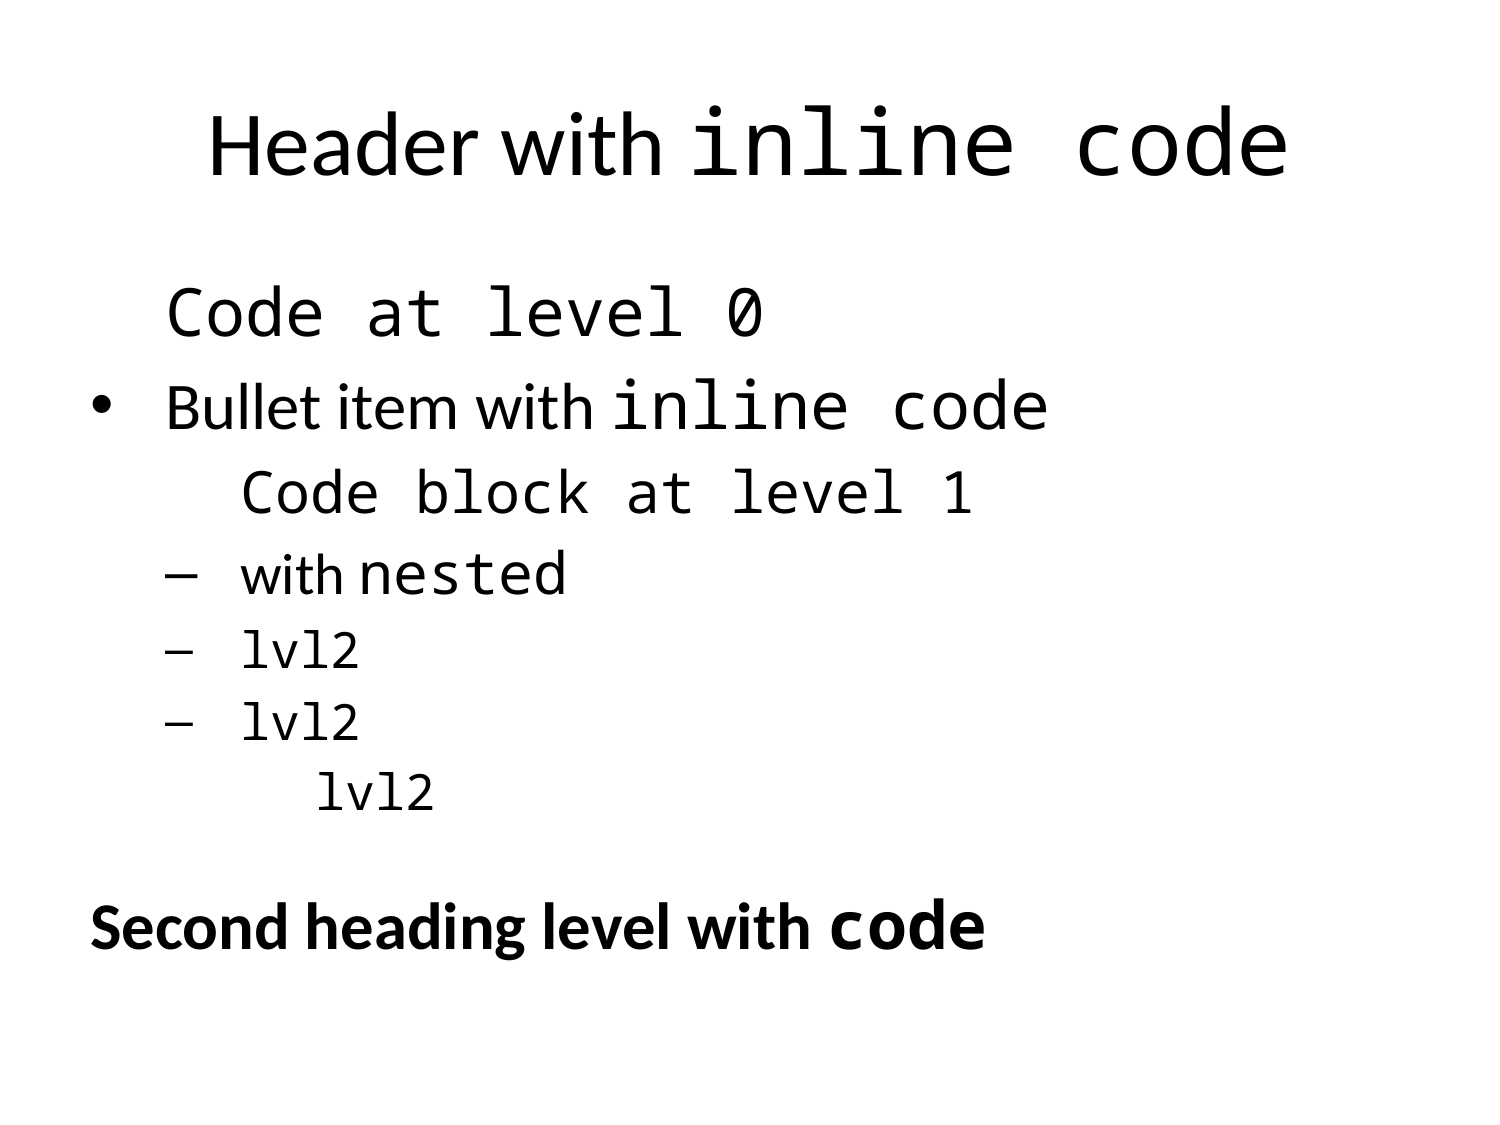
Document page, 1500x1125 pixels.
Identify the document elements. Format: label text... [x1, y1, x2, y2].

title Header with inline code [75, 45, 1425, 233]
list Code at level 0 Bullet item with inline code Code block at level 1 with nested lvl2 lvl2 lvl2 Second heading level with code [75, 262, 1425, 1005]
